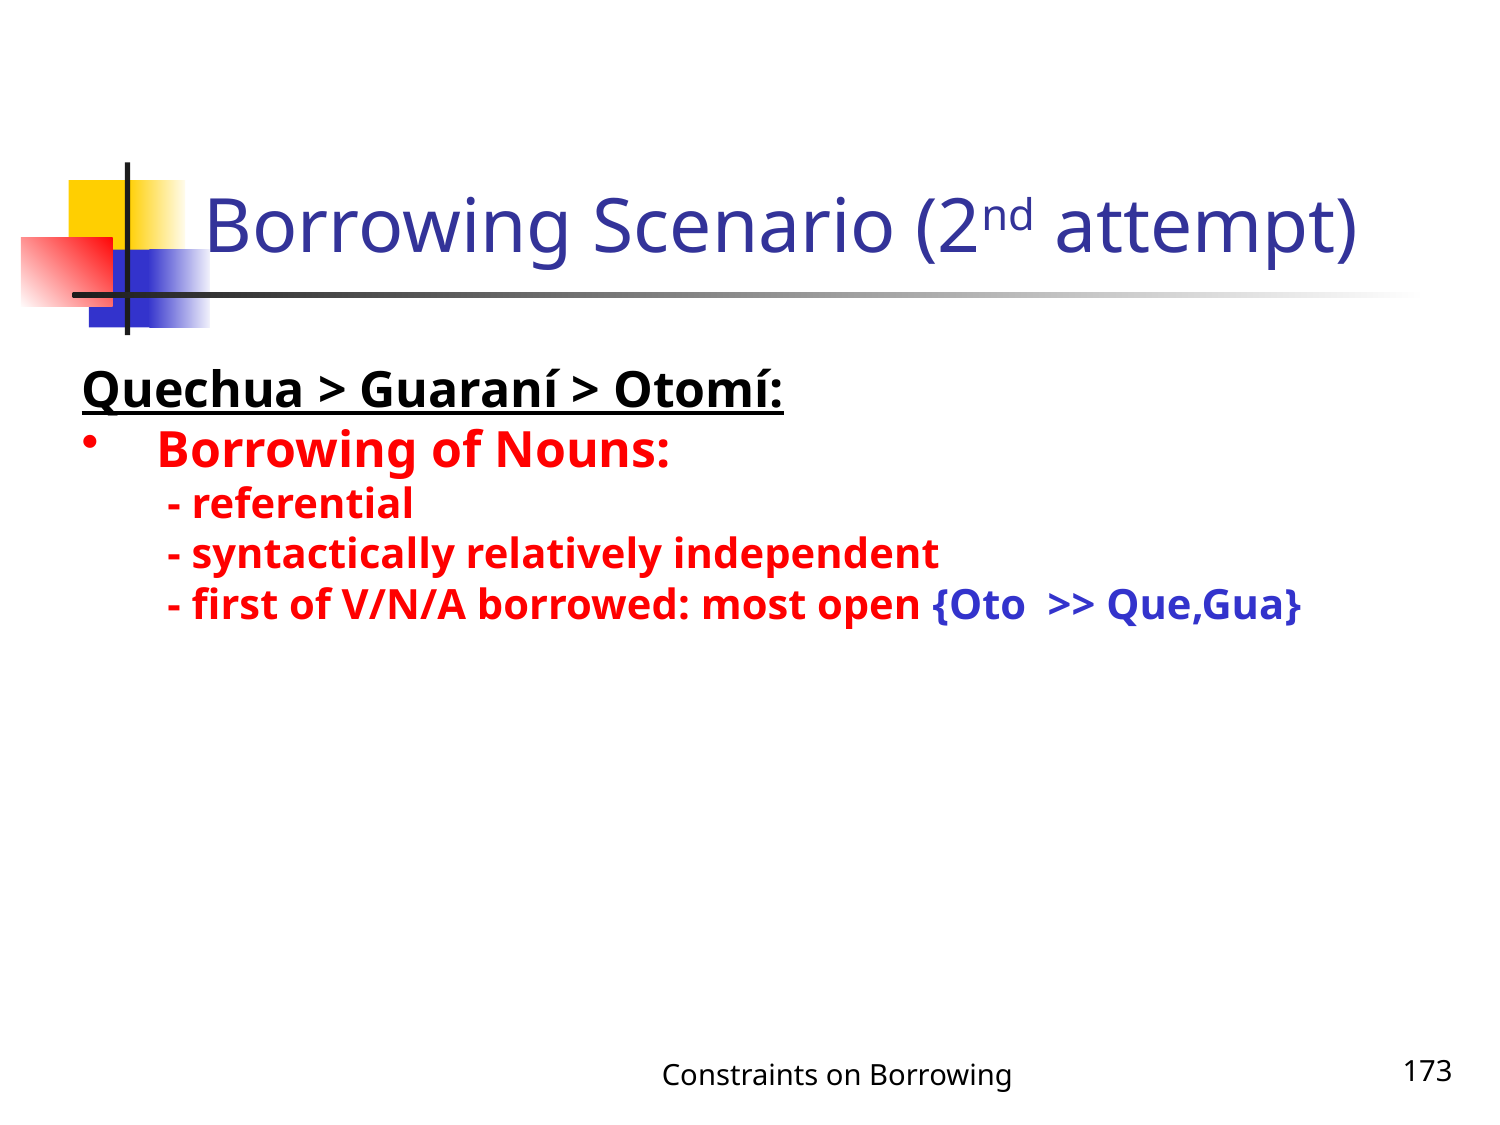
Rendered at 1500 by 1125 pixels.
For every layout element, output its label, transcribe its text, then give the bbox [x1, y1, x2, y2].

slide_number 173 [1154, 1023, 1468, 1100]
footer Constraints on Borrowing [599, 1023, 1076, 1100]
text_box Quechua > Guaraní > Otomí: Borrowing of Nouns: - referential - syntactically relatively independent - first of V/N/A borrowed: most open {Oto >> Que,Gua} [66, 349, 1466, 685]
title Borrowing Scenario (2nd attempt) [188, 34, 1468, 276]
